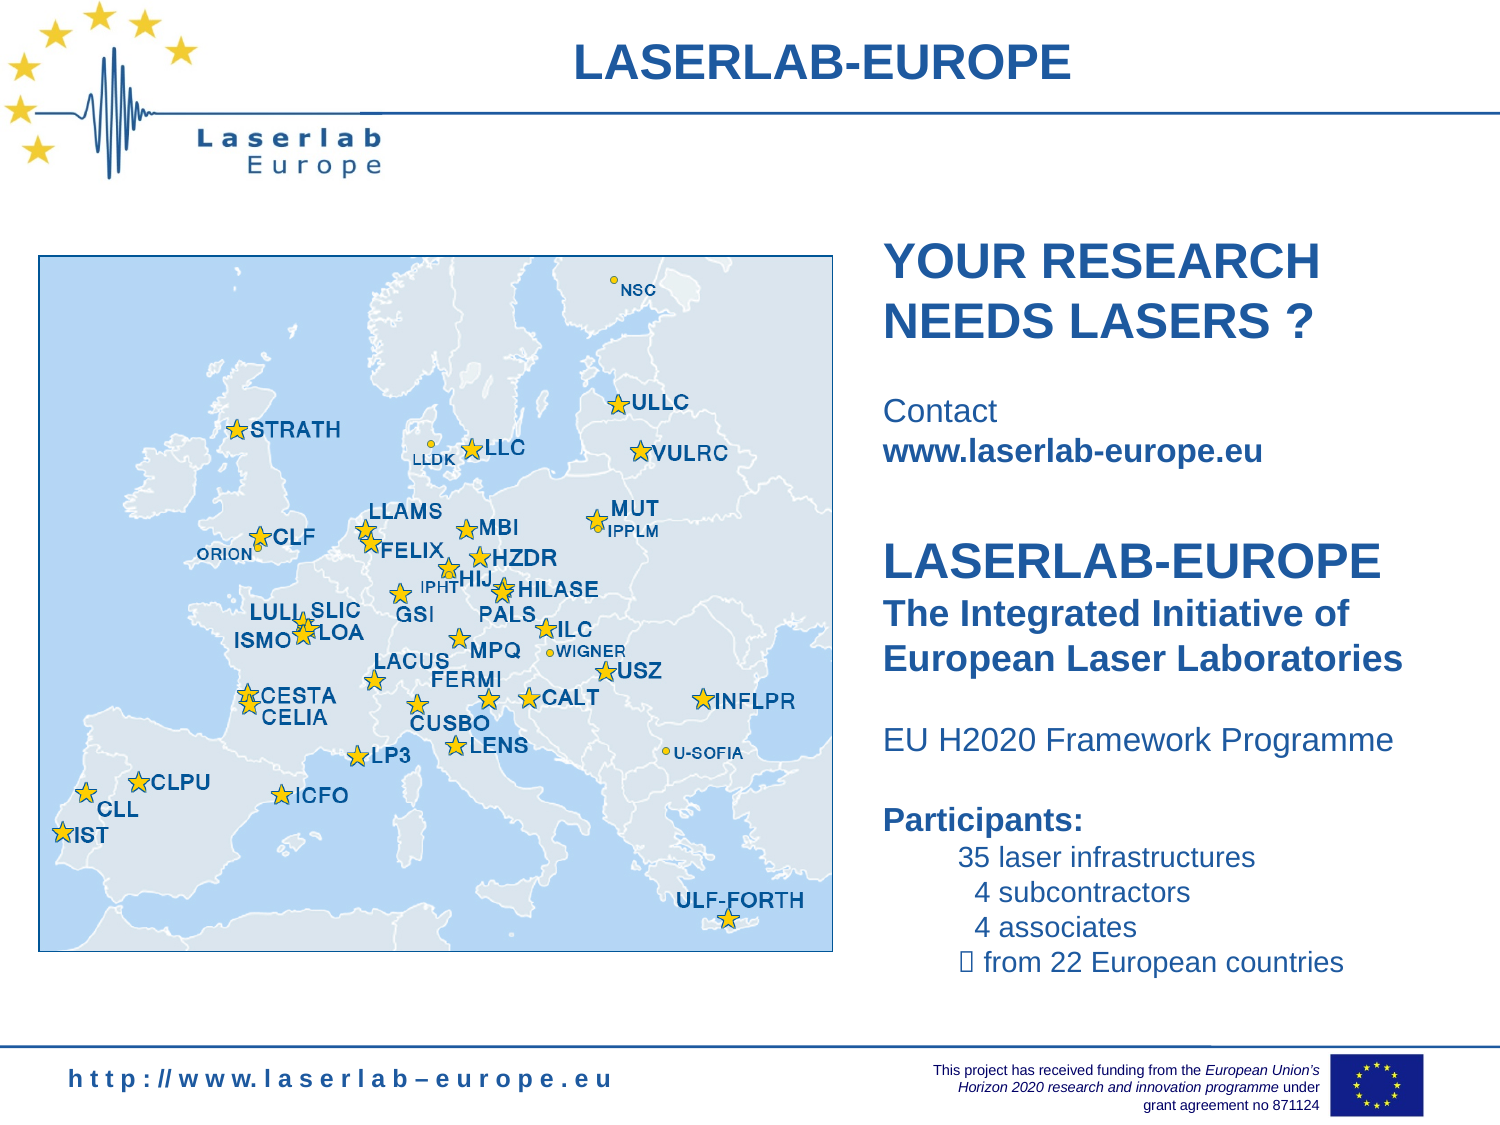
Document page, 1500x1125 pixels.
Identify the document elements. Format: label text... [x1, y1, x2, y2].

picture [0, 0, 385, 185]
text_box YOUR RESEARCH NEEDS LASERS ? Contact www.laserlab-europe.eu LASERLAB-EUROPE The Integrated Initiative of European Laser Laboratories EU H2020 Framework Programme Participants: 35 laser infrastructures 4 subcontractors 4 associates  from 22 European countries [868, 221, 1436, 1021]
picture [38, 255, 833, 953]
picture [1328, 1052, 1425, 1118]
text_box LASERLAB-EUROPE [197, 19, 1298, 100]
